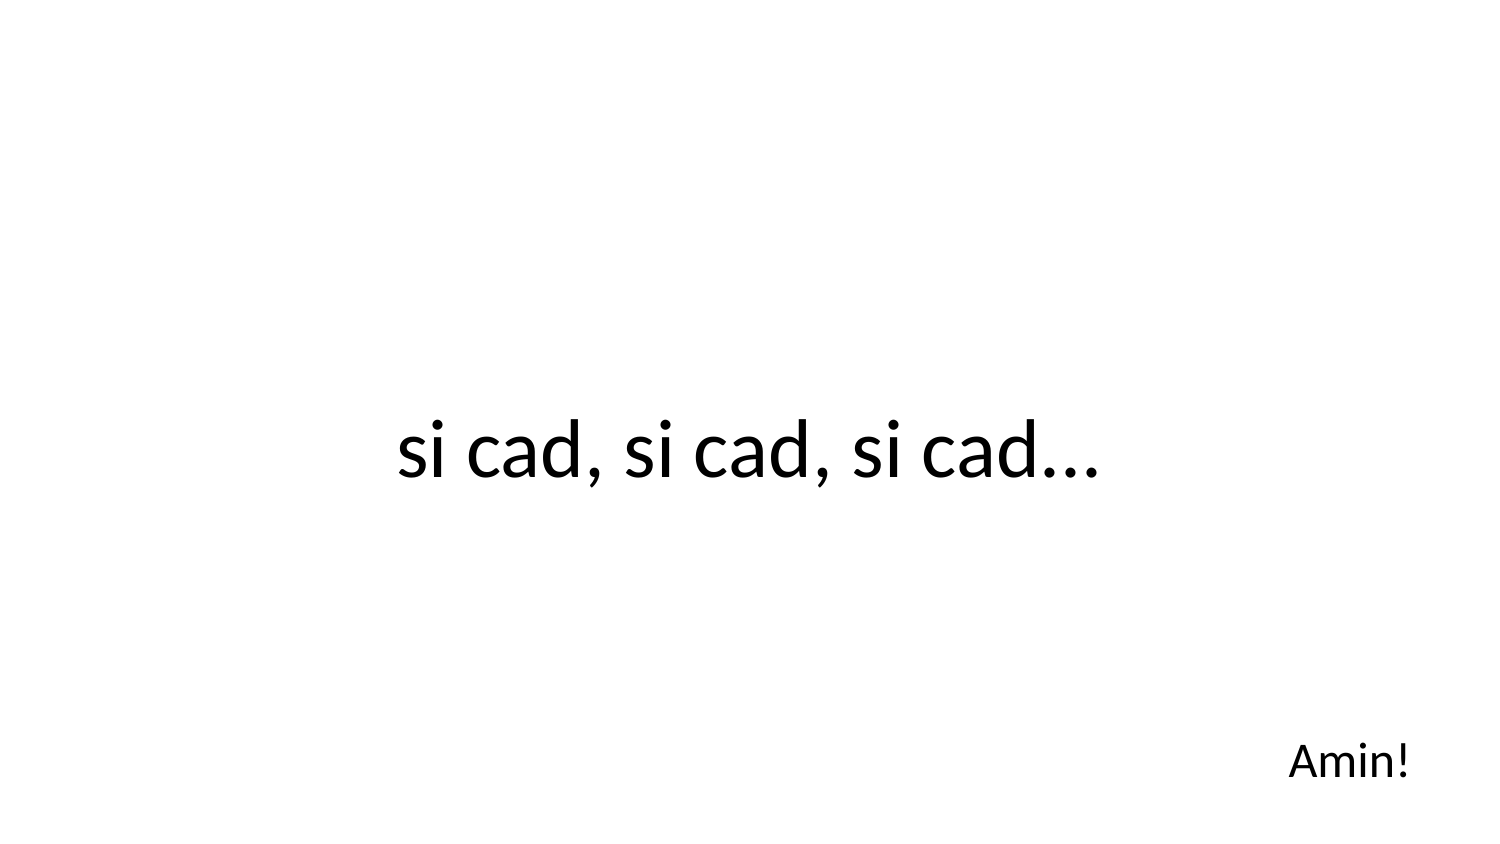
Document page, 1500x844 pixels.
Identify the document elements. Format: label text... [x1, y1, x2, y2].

text_box Amin! [1273, 674, 1427, 795]
text_box si cad, si cad, si cad... [381, 341, 1119, 502]
